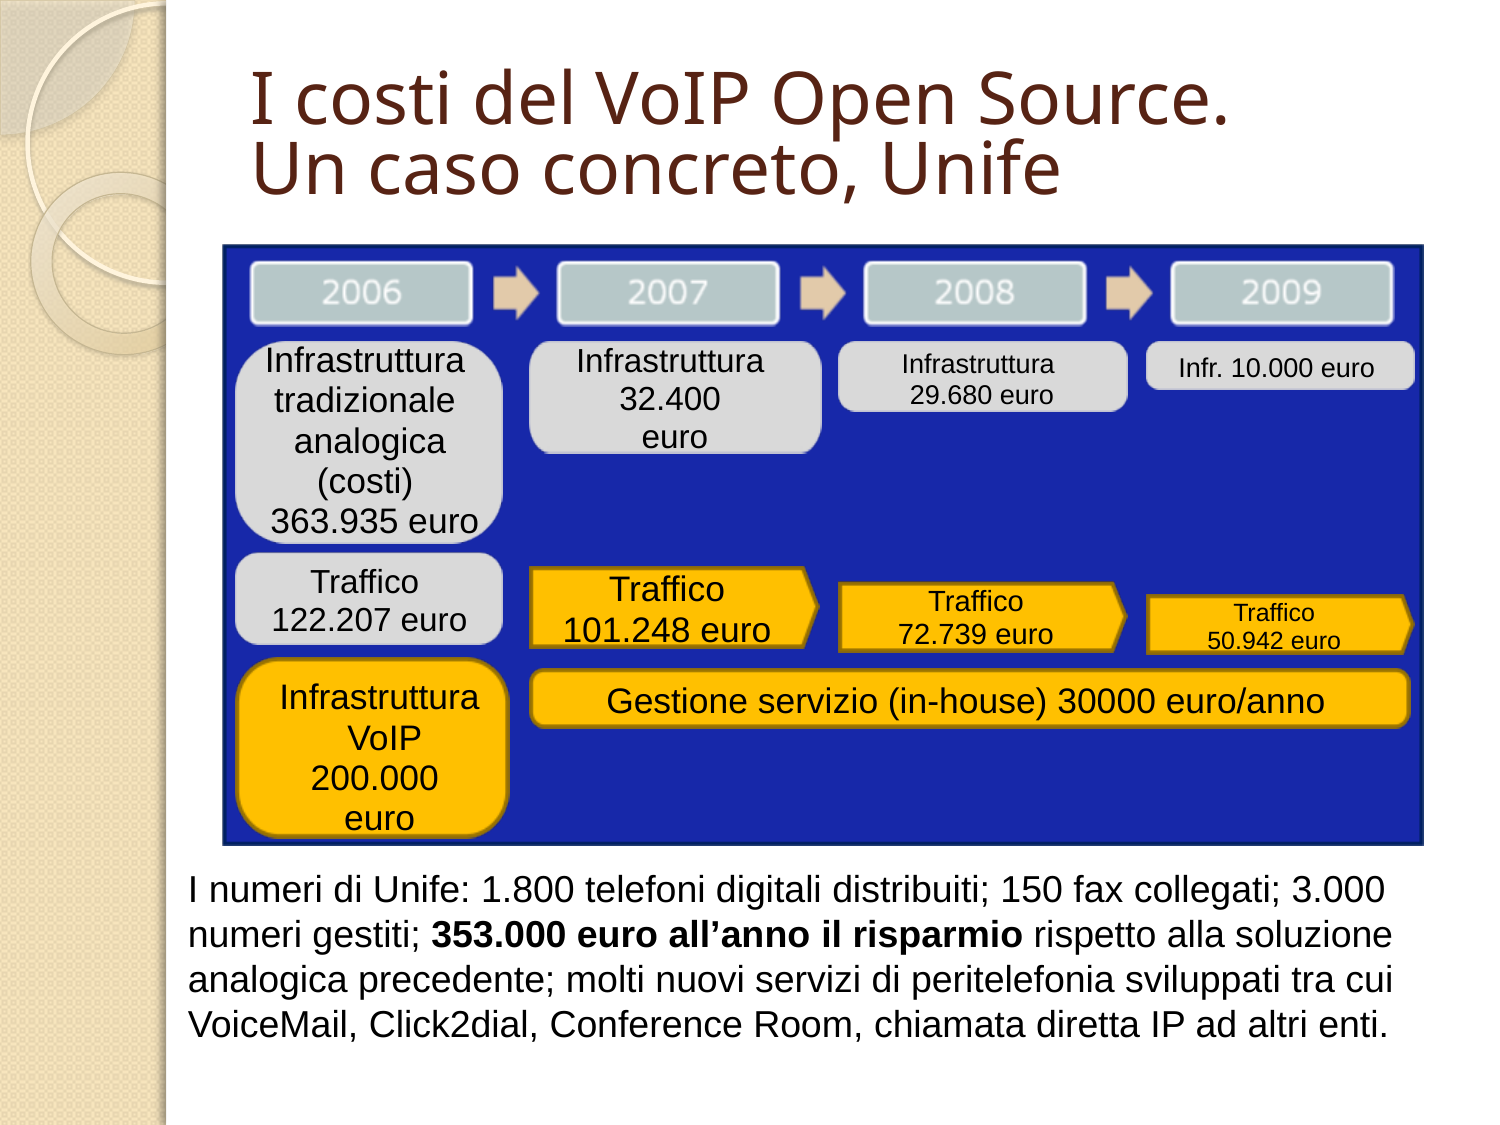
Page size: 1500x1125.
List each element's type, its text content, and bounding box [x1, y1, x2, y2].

title I costi del VoIP Open Source. Un caso concreto, Unife [235, 45, 1466, 233]
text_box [220, 243, 1424, 847]
list I numeri di Unife: 1.800 telefoni digitali distribuiti; 150 fax collegati; 3.000 numeri gestiti; 353.000 euro all’anno il risparmio rispetto alla soluzione analogica precedente; molti nuovi servizi di peritelefonia sviluppati tra cui VoiceMail, Click2dial, Conference Room, chiamata diretta IP ad altri enti. [159, 857, 1483, 1071]
